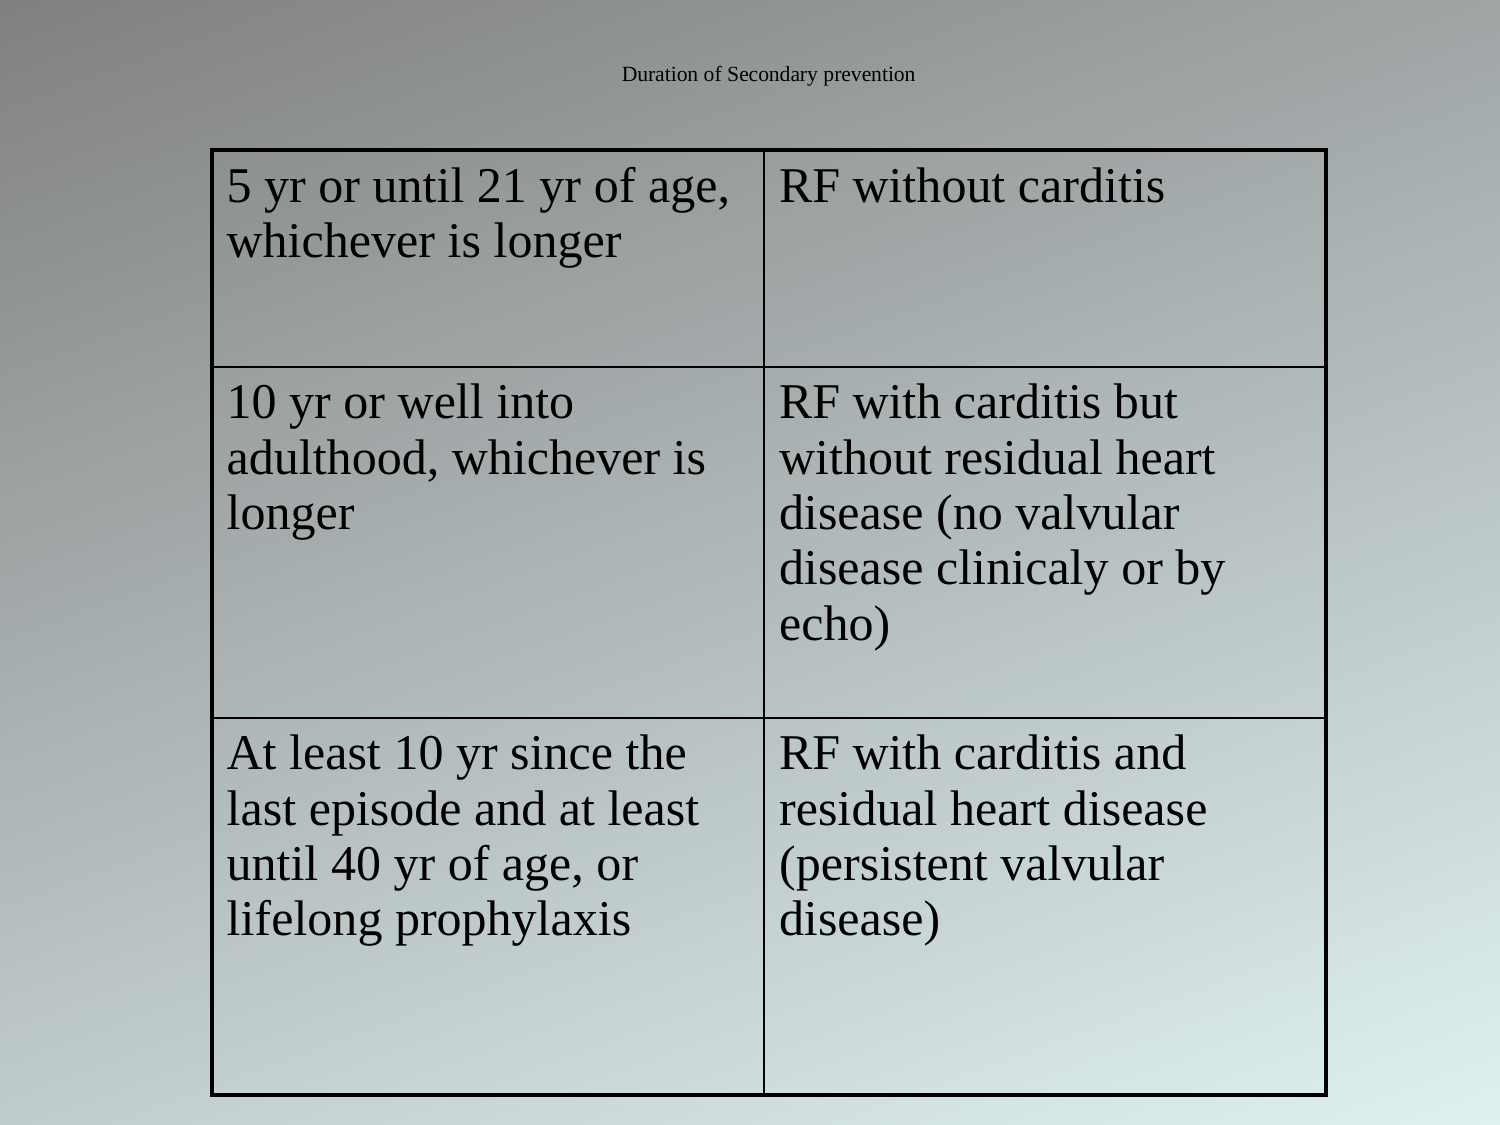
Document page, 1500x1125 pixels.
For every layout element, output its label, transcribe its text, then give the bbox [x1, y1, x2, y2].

table_cell 10 yr or well into adulthood, whichever is longer [214, 368, 763, 717]
table_cell RF with carditis but without residual heart disease (no valvular disease clinicaly or by echo) [765, 368, 1324, 717]
table_header 5 yr or until 21 yr of age, whichever is longer [214, 152, 763, 366]
title Duration of Secondary prevention [37, 24, 1500, 113]
table_cell RF with carditis and residual heart disease (persistent valvular disease) [765, 719, 1324, 1093]
table_header RF without carditis [765, 152, 1324, 366]
table_cell At least 10 yr since the last episode and at least until 40 yr of age, or lifelong prophylaxis [214, 719, 763, 1093]
